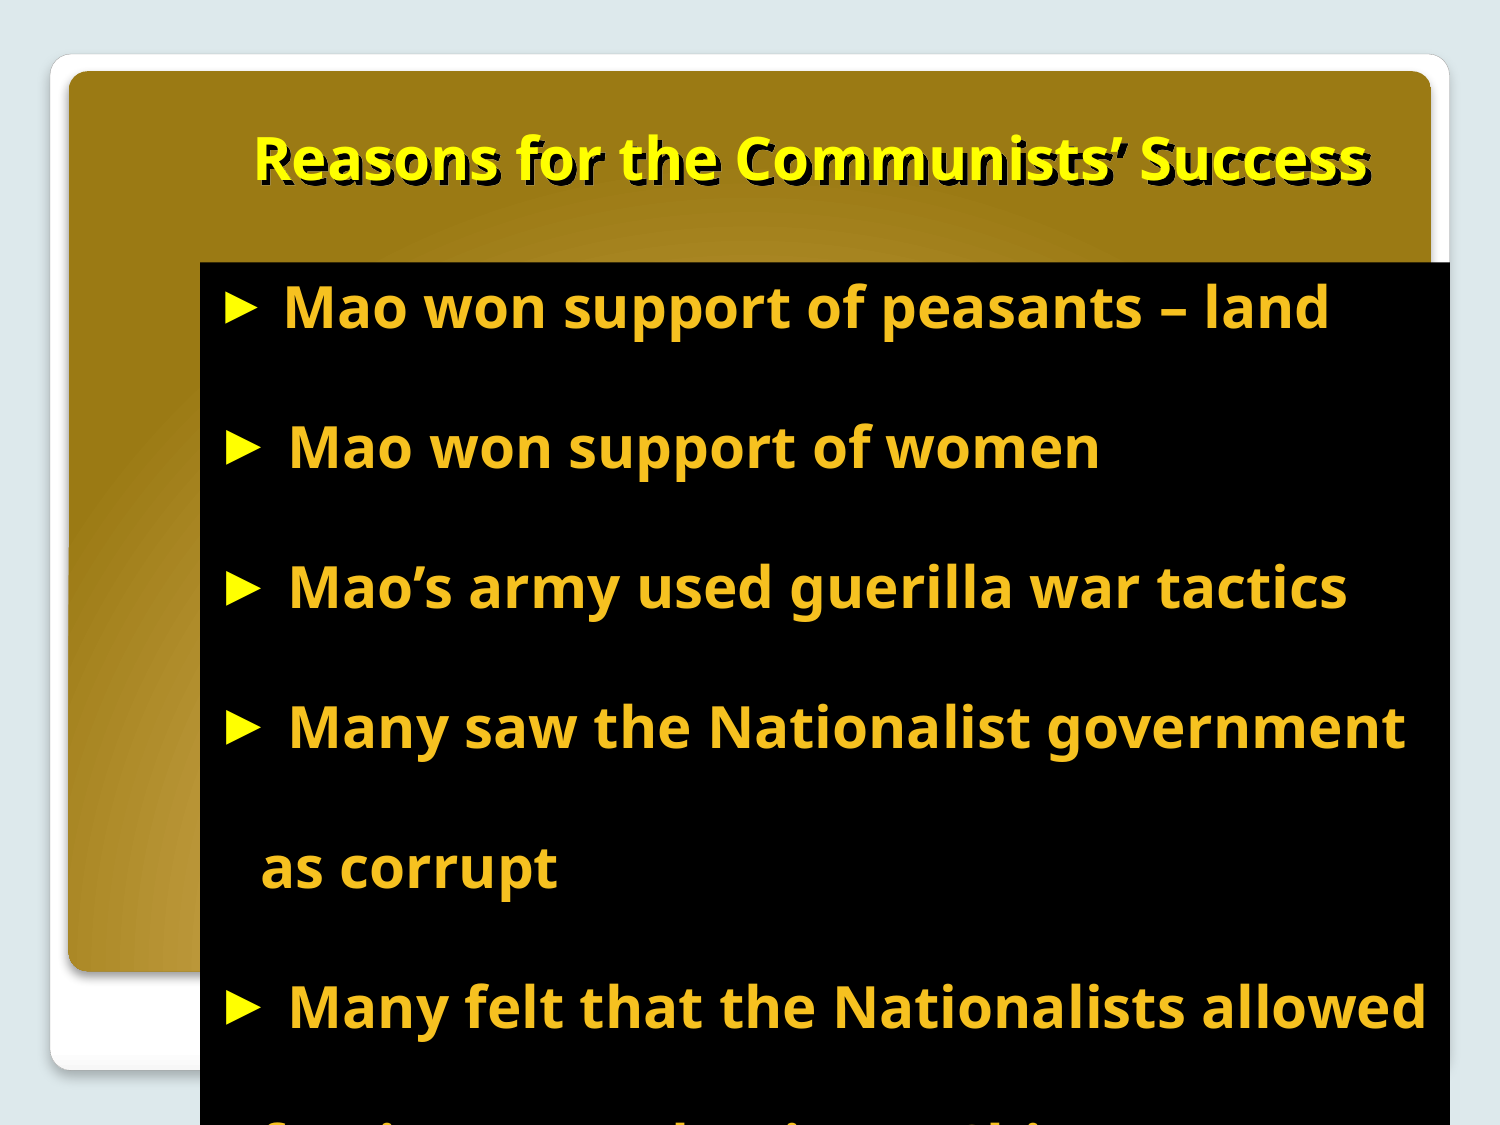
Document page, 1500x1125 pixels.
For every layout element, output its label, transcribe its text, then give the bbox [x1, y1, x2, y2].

title Reasons for the Communists’ Success [237, 50, 1400, 200]
text_box Mao won support of peasants – land Mao won support of women Mao’s army used guerilla war tactics Many saw the Nationalist government as corrupt Many felt that the Nationalists allowed foreigners to dominate China. [200, 262, 1450, 1125]
